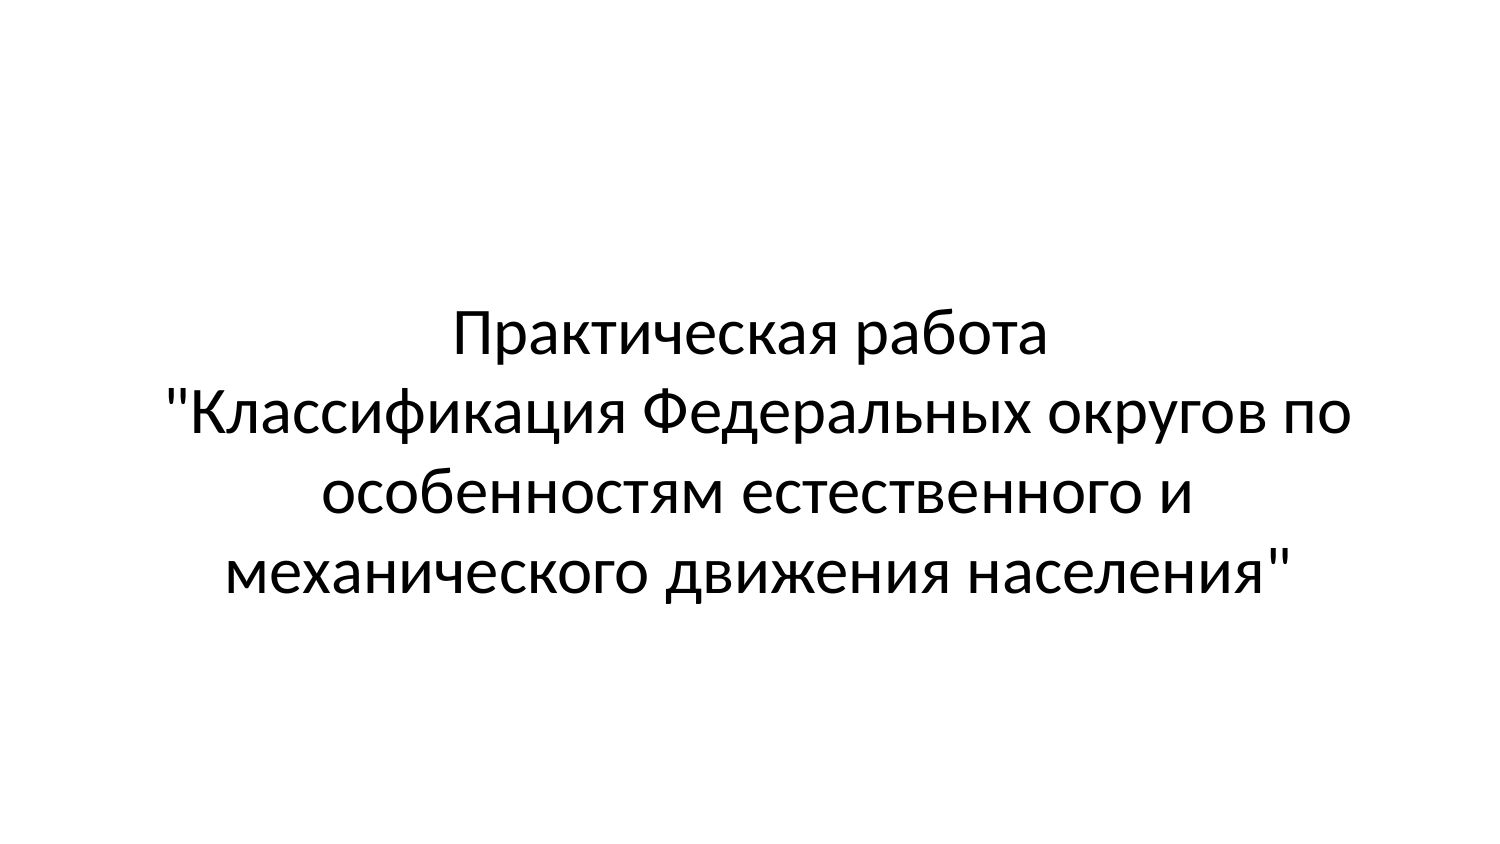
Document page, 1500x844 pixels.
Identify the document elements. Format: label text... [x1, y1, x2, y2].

text_box Практическая работа "Классификация Федеральных округов по особенностям естественного и механического движения населения" [88, 280, 1430, 615]
